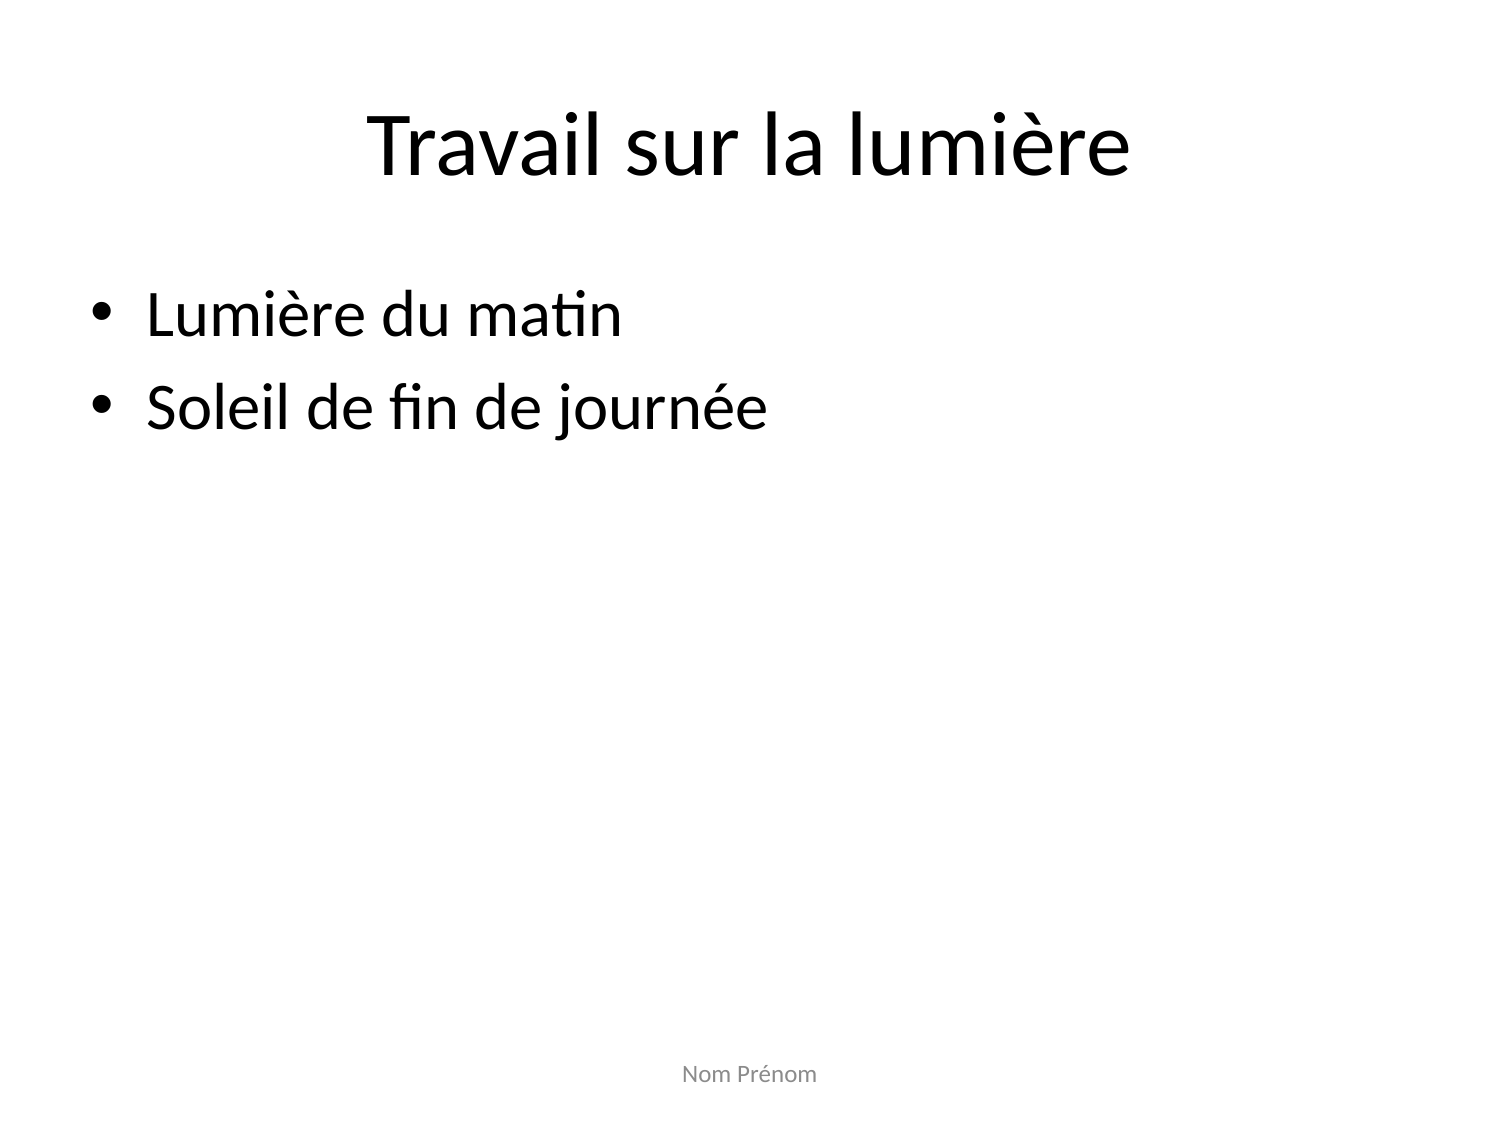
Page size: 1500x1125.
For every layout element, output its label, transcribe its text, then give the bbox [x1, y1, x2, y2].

footer Nom Prénom [512, 1042, 988, 1103]
list Lumière du matin Soleil de fin de journée [75, 262, 1425, 1005]
title Travail sur la lumière [75, 45, 1425, 233]
